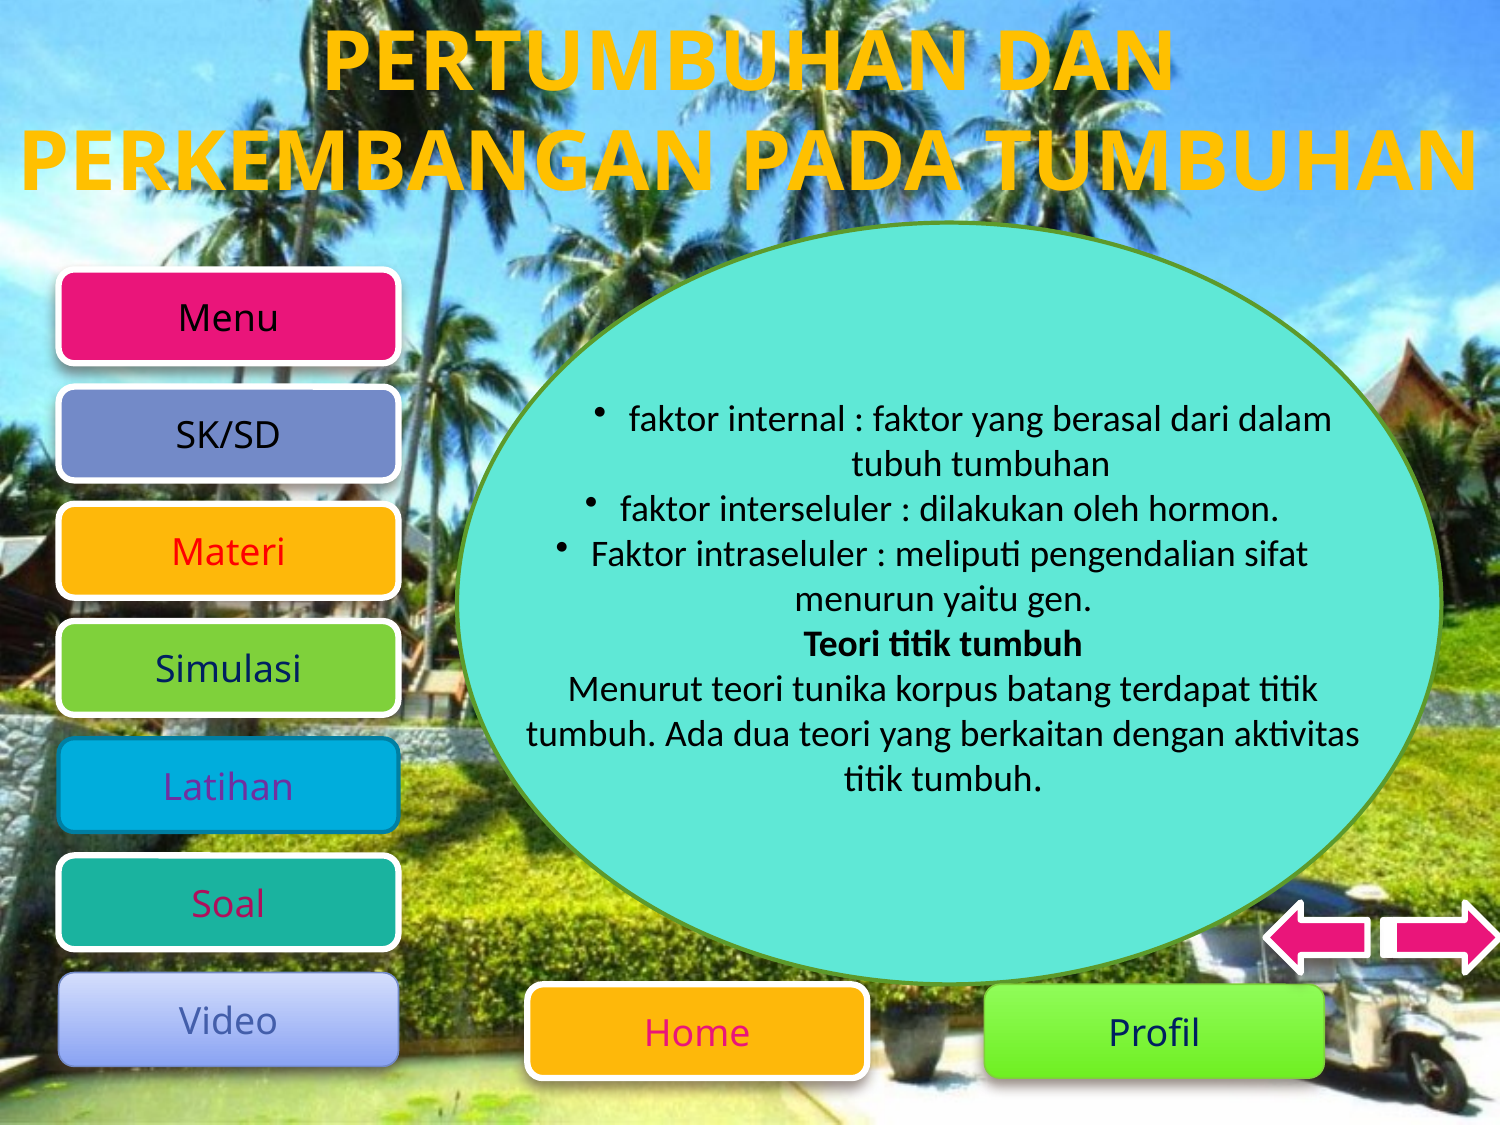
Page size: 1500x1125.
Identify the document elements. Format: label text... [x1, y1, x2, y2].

text_box faktor internal : faktor yang berasal dari dalam tubuh tumbuhan faktor interseluler : dilakukan oleh hormon. Faktor intraseluler : meliputi pengendalian sifat menurun yaitu gen. Teori titik tumbuh Menurut teori tunika korpus batang terdapat titik tumbuh. Ada dua teori yang berkaitan dengan aktivitas titik tumbuh. [503, 386, 1383, 807]
text_box [1380, 899, 1500, 976]
picture [0, 0, 1500, 1125]
text_box [1262, 899, 1371, 976]
